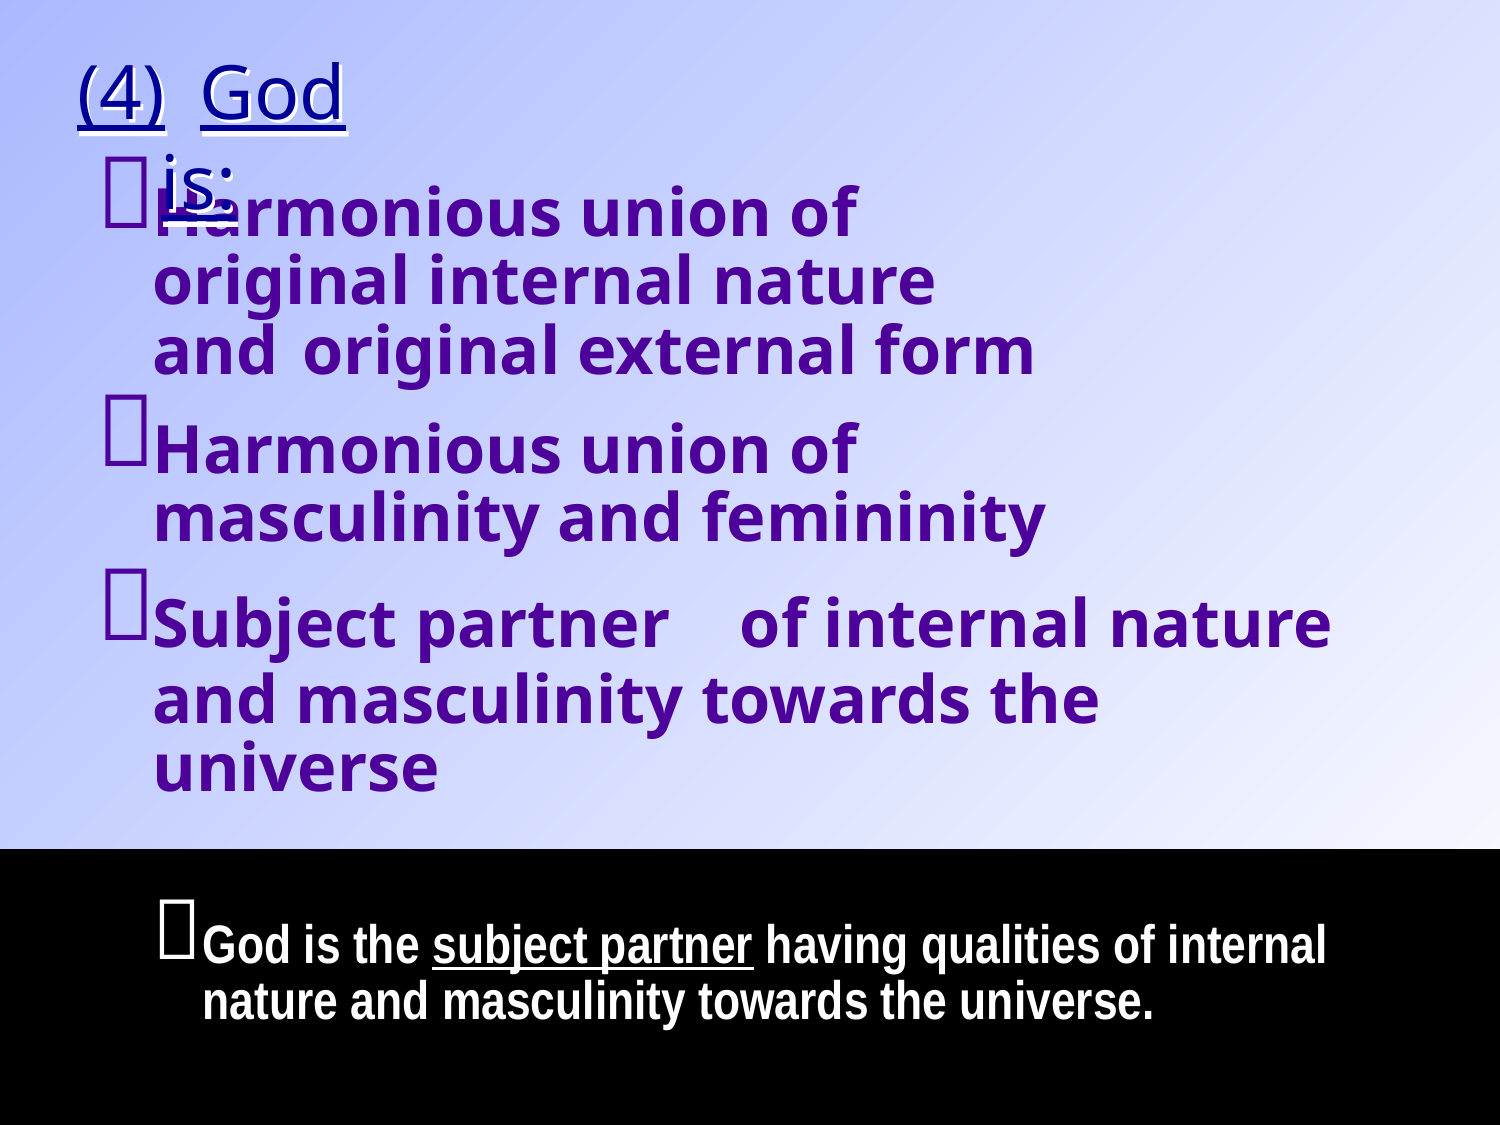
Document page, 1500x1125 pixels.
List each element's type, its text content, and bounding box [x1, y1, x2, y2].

text_box Subject partner [157, 586, 724, 661]
text_box and masculinity towards the universe [137, 661, 1225, 812]
text_box [0, 849, 1500, 1125]
text_box  [81, 172, 157, 248]
text_box Harmonious union of masculinity and femininity [137, 411, 1150, 562]
text_box [106, 157, 146, 172]
text_box of internal nature [724, 586, 1413, 669]
text_box Harmonious union of [137, 162, 938, 230]
text_box and [137, 300, 338, 396]
text_box  [81, 585, 157, 661]
text_box  [81, 410, 157, 486]
text_box original internal nature [137, 230, 1025, 300]
text_box original external form [338, 300, 1113, 396]
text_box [62, 37, 413, 143]
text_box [137, 912, 1413, 1039]
